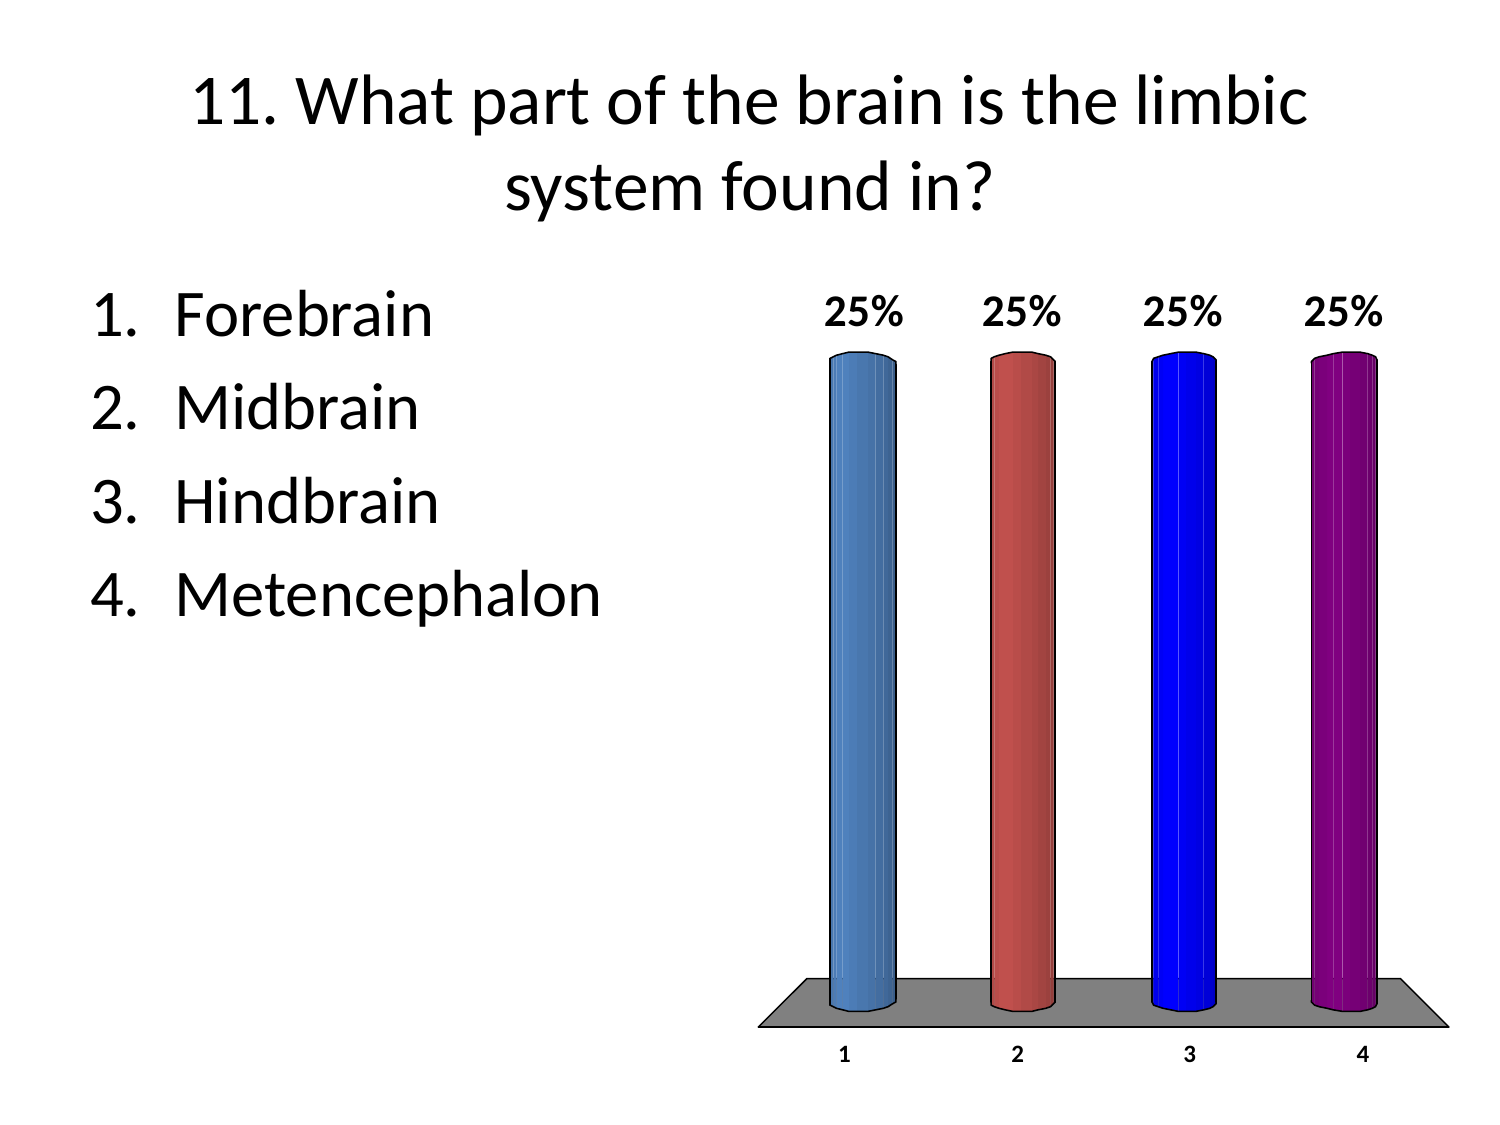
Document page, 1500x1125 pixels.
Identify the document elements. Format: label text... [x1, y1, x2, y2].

list Forebrain Midbrain Hindbrain Metencephalon [75, 262, 750, 1005]
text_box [739, 270, 1490, 1115]
title 11. What part of the brain is the limbic system found in? [75, 45, 1425, 233]
